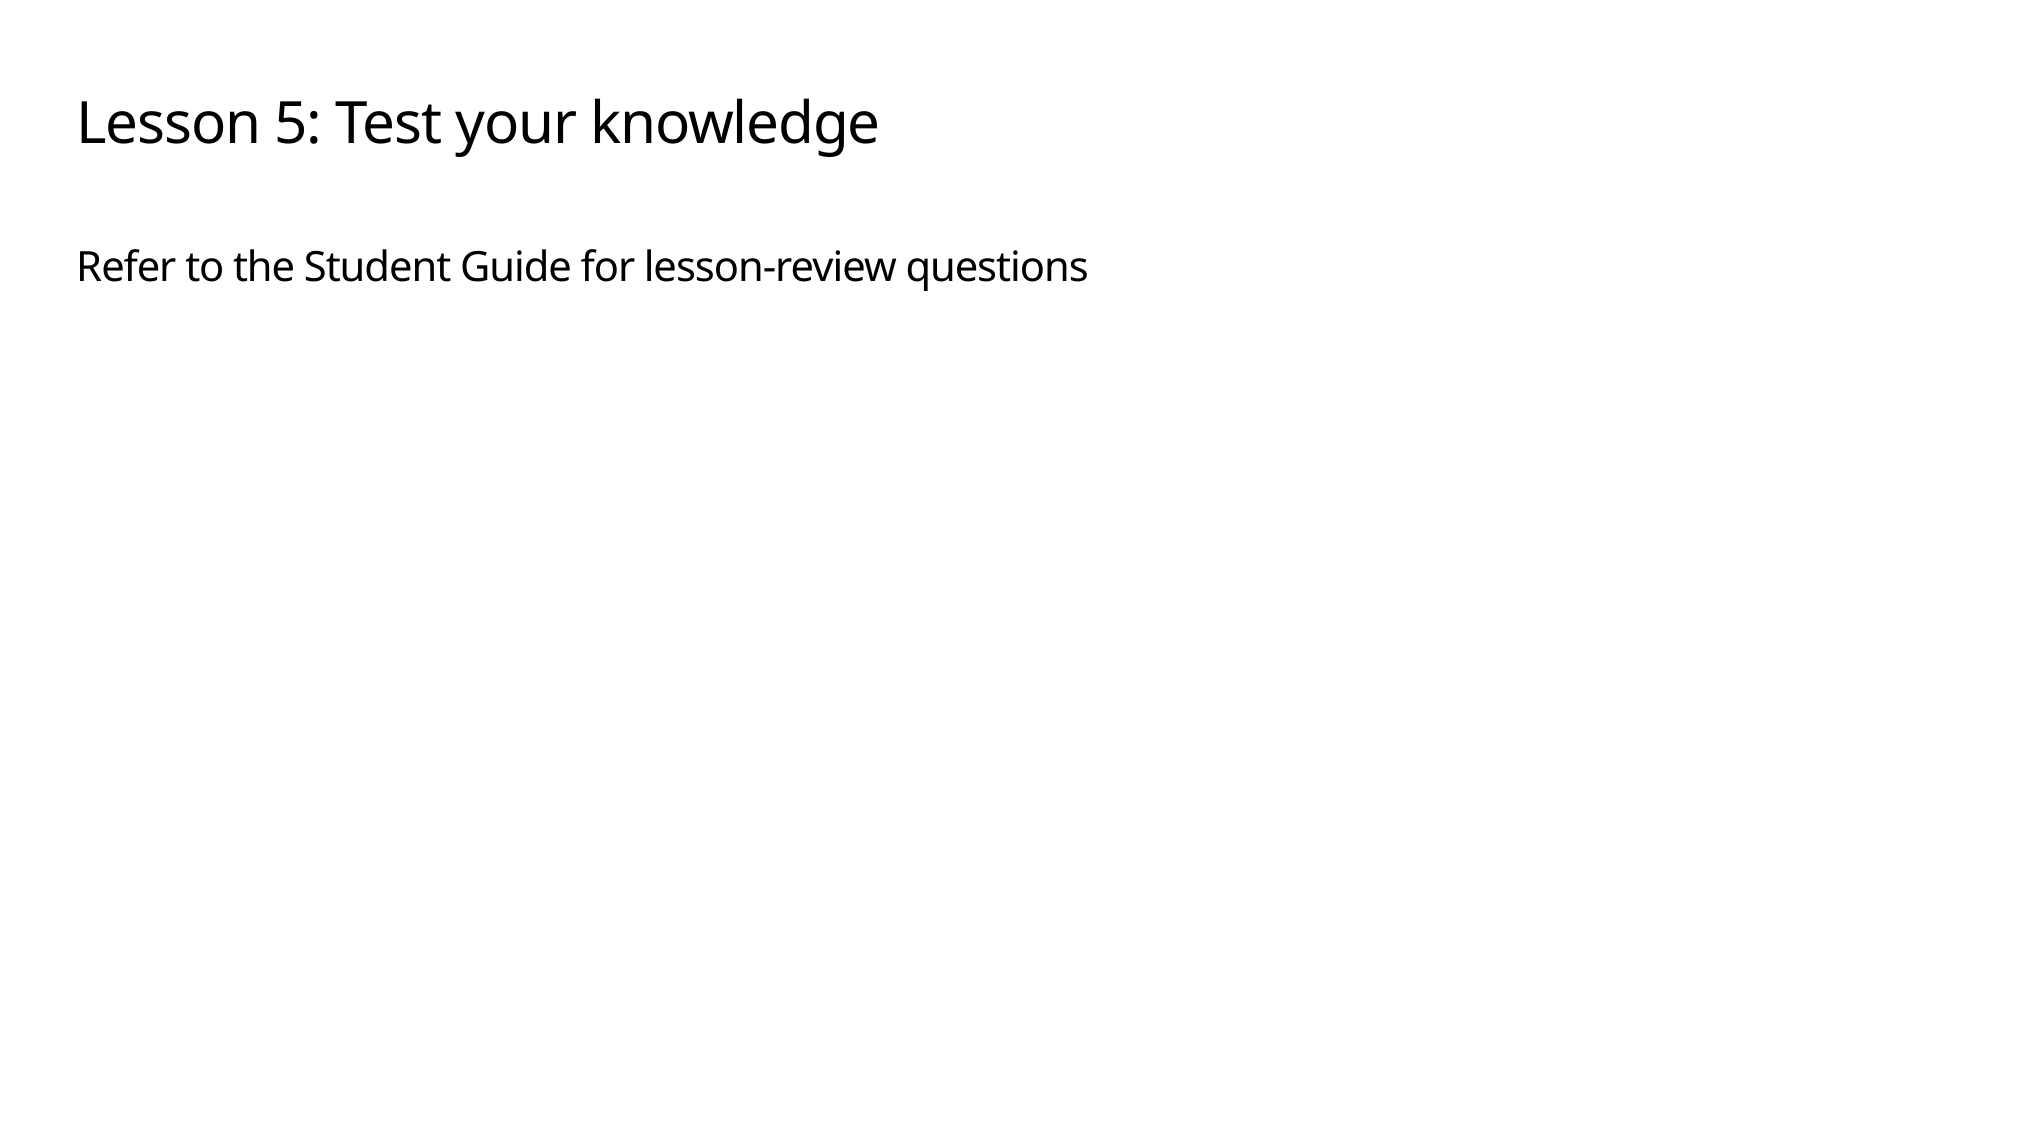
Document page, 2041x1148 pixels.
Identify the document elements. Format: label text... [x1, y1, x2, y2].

title Lesson 5: Test your knowledge [76, 93, 1968, 161]
list Refer to the Student Guide for lesson-review questions [76, 240, 1970, 1074]
